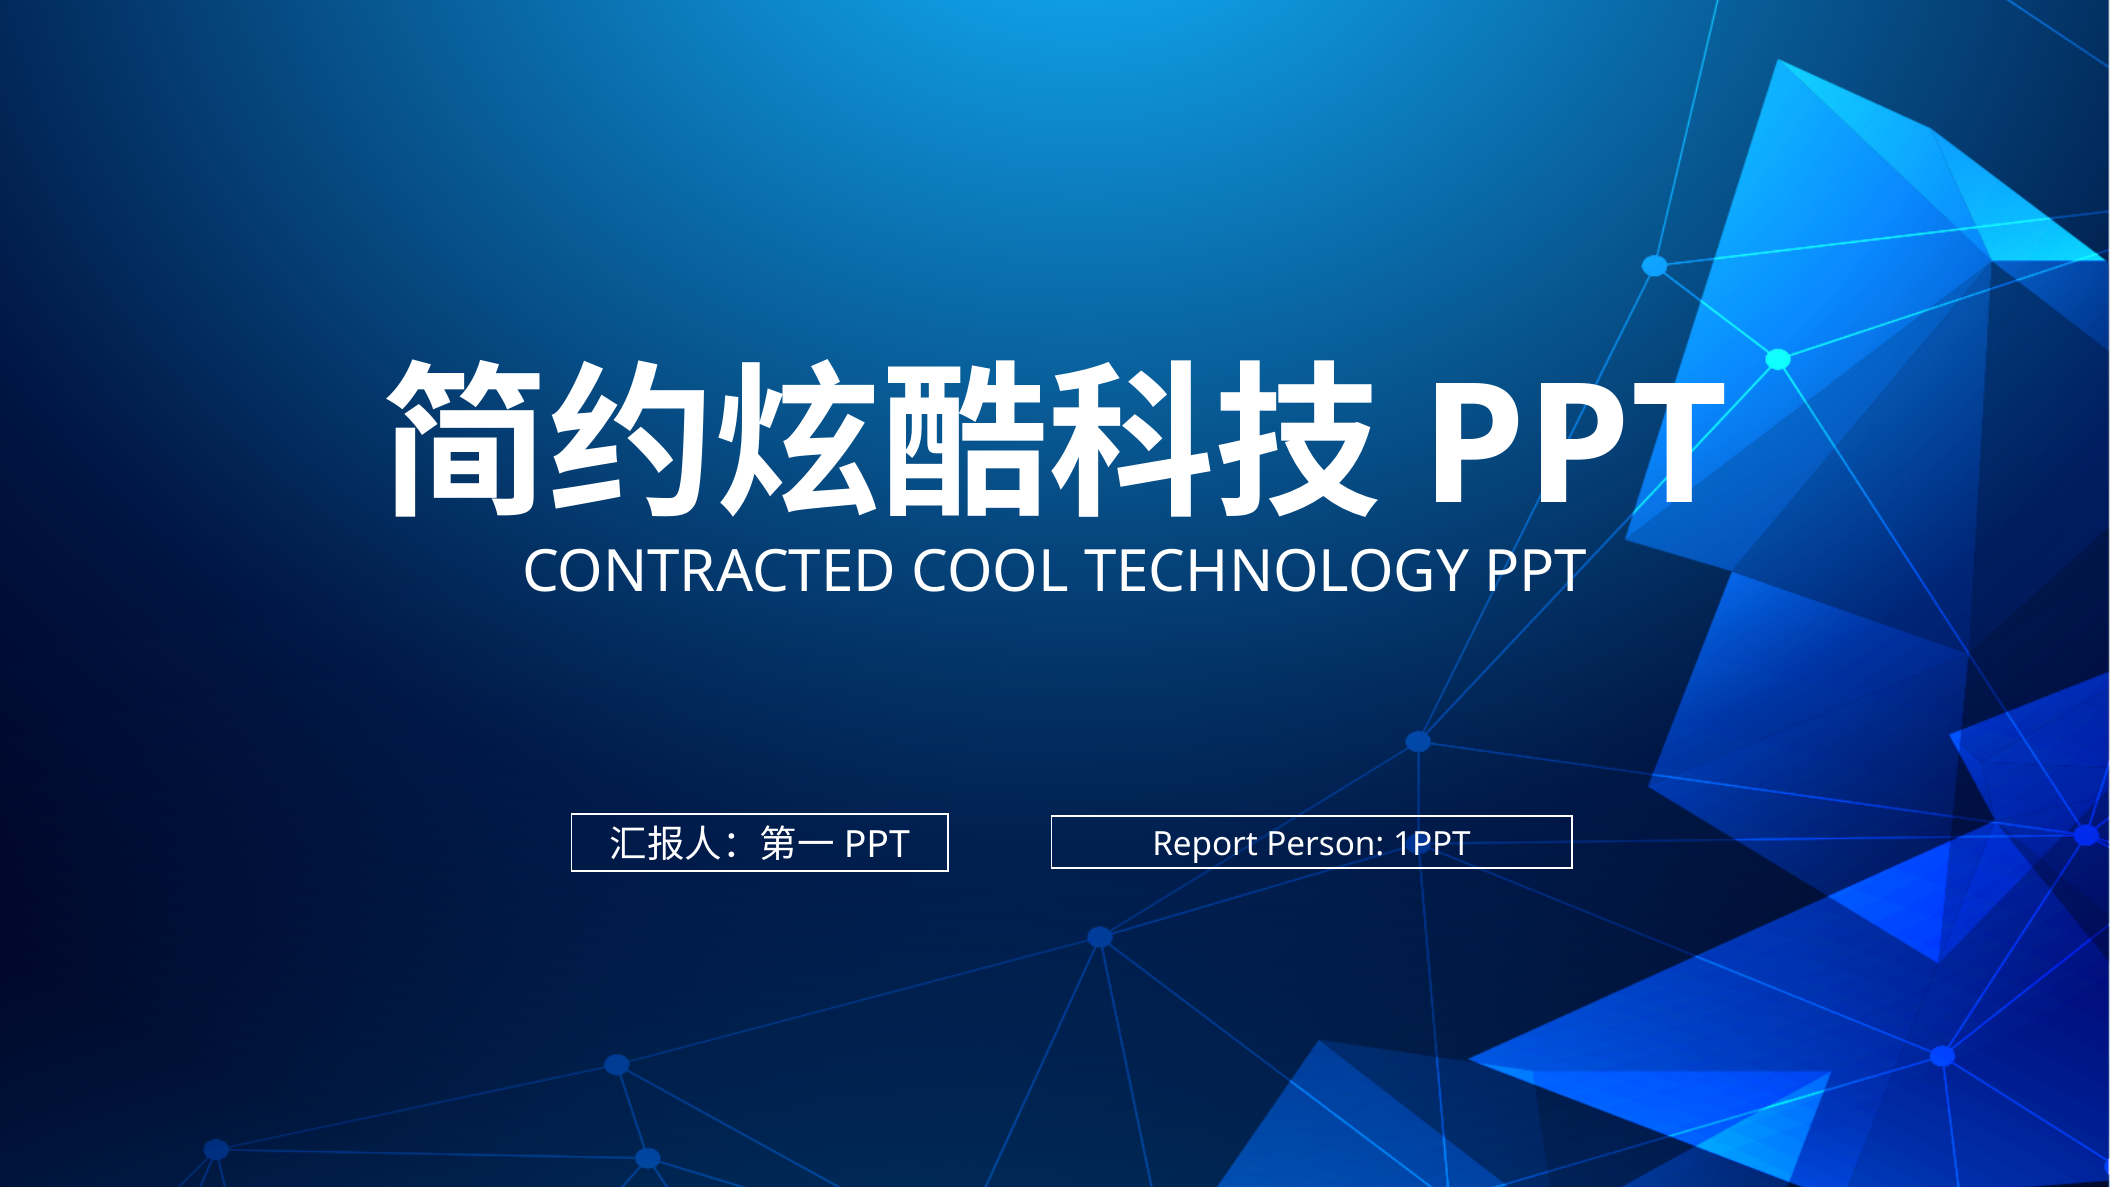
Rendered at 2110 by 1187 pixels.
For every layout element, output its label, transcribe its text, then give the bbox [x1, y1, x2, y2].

text_box 简约炫酷科技PPT [350, 335, 1760, 536]
text_box 汇报人：第一PPT [571, 814, 949, 871]
text_box CONTRACTED COOL TECHNOLOGY PPT [487, 532, 1622, 603]
text_box Report Person: 1PPT [1051, 816, 1572, 868]
text_box [0, 0, 2110, 1187]
